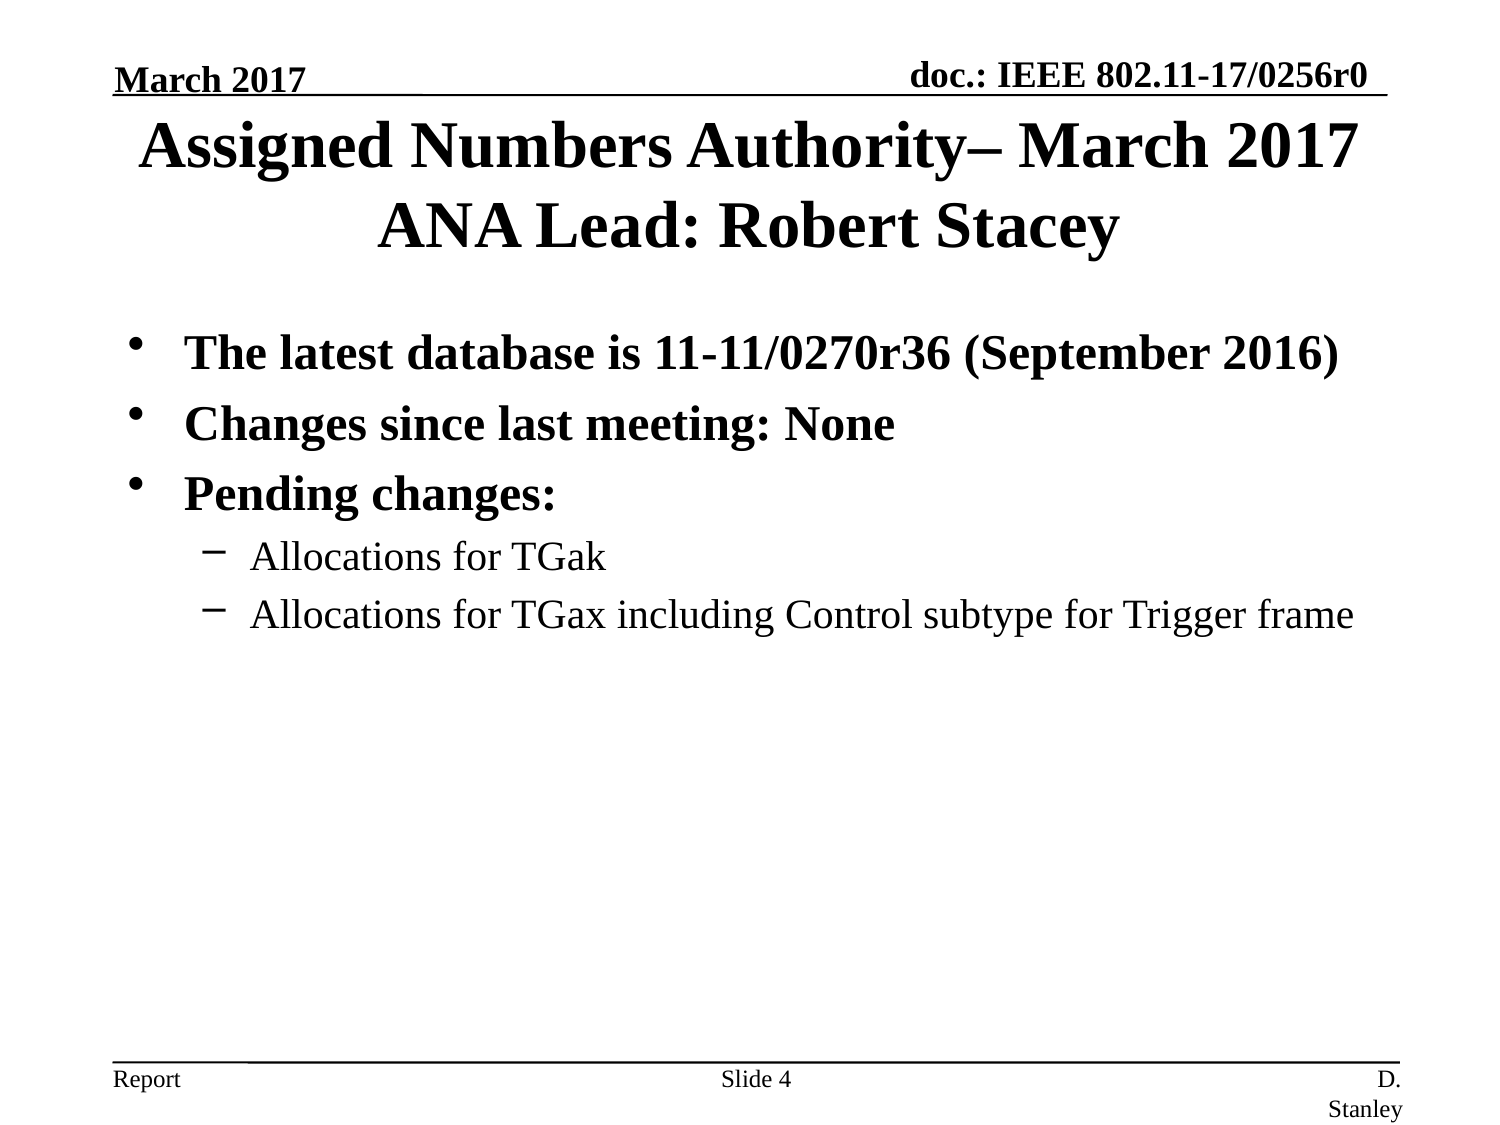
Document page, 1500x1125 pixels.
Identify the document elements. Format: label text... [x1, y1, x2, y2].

list The latest database is 11-11/0270r36 (September 2016) Changes since last meeting: None Pending changes: Allocations for TGak Allocations for TGax including Control subtype for Trigger frame [112, 312, 1425, 1000]
slide_number Slide 4 [721, 1062, 792, 1093]
title Assigned Numbers Authority– March 2017 ANA Lead: Robert Stacey [112, 125, 1388, 238]
footer D. Stanley, HP Enterprise [1325, 1062, 1402, 1093]
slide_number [114, 54, 335, 100]
